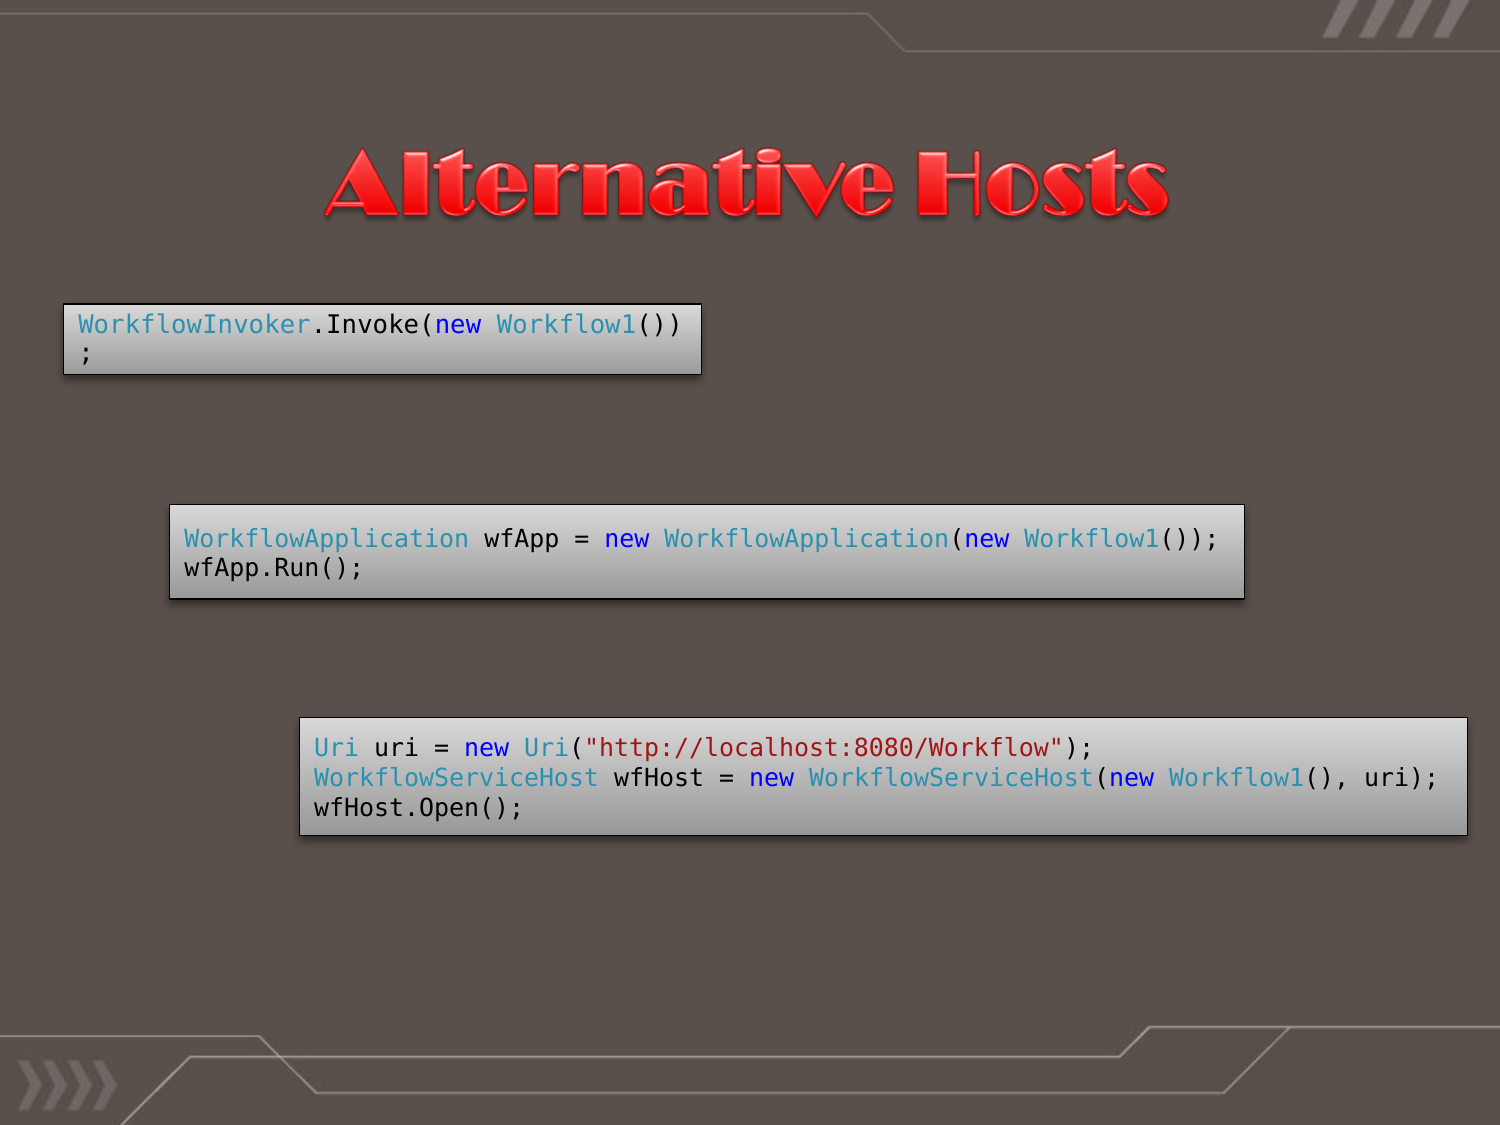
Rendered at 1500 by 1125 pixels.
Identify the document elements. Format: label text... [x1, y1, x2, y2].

list WorkflowInvoker.Invoke(new Workflow1()); [63, 303, 702, 375]
text_box WorkflowApplication wfApp = new WorkflowApplication(new Workflow1()); wfApp.Run(); [169, 504, 1245, 600]
text_box Uri uri = new Uri("http://localhost:8080/Workflow"); WorkflowServiceHost wfHost = new WorkflowServiceHost(new Workflow1(), uri); wfHost.Open(); [299, 717, 1468, 836]
picture [0, 0, 1500, 1125]
